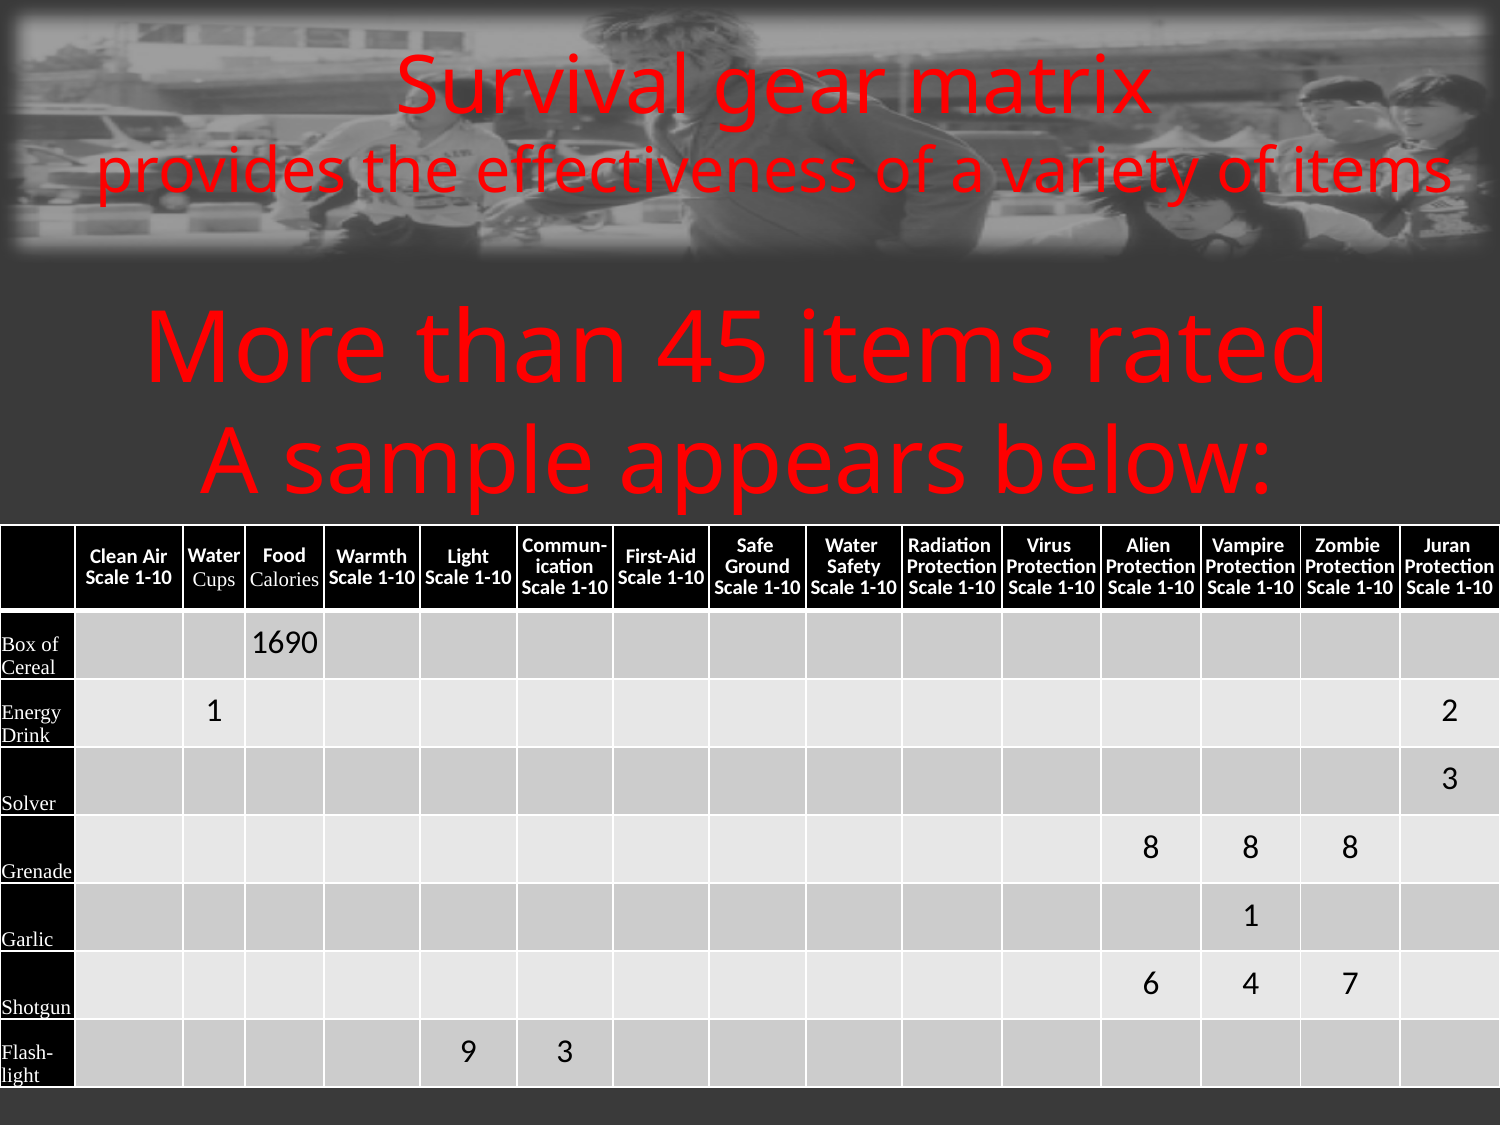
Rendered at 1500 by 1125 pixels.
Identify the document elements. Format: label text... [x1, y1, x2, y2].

table_header Zombie Protection Scale 1-10 [1301, 526, 1399, 608]
table_cell [1202, 748, 1300, 814]
table_cell [325, 613, 419, 678]
table_cell [710, 613, 805, 678]
table_header Safe Ground Scale 1-10 [710, 526, 805, 608]
table_cell [325, 1020, 419, 1086]
table_cell [518, 884, 612, 950]
table_cell [614, 748, 708, 814]
table_cell 9 [421, 1020, 516, 1086]
table_cell [184, 613, 244, 678]
table_cell [1301, 613, 1399, 678]
table_cell [807, 680, 901, 746]
text_box More than 45 items rated A sample appears below: [37, 275, 1438, 520]
table_cell Garlic [1, 884, 74, 950]
table_cell [184, 816, 244, 882]
table_cell 8 [1202, 816, 1300, 882]
table_cell [421, 748, 516, 814]
table_cell [325, 680, 419, 746]
table_cell 6 [1102, 952, 1200, 1018]
table_cell [421, 884, 516, 950]
table_cell [325, 952, 419, 1018]
table_header Clean Air Scale 1-10 [76, 526, 182, 608]
table_cell [903, 680, 1001, 746]
table_cell [1102, 613, 1200, 678]
table_cell [1401, 952, 1499, 1018]
title Survival gear matrix provides the effectiveness of a variety of items [50, 24, 1500, 213]
table_cell [710, 1020, 805, 1086]
table_cell [421, 680, 516, 746]
table_cell [421, 952, 516, 1018]
table_cell 8 [1102, 816, 1200, 882]
table_cell [1003, 816, 1100, 882]
table_cell [614, 816, 708, 882]
table_cell Energy Drink [1, 680, 74, 746]
table_cell [518, 748, 612, 814]
table_cell [807, 1020, 901, 1086]
table_cell [76, 816, 182, 882]
table_cell [710, 748, 805, 814]
table_cell [1003, 1020, 1100, 1086]
table_cell [614, 613, 708, 678]
table_cell [807, 748, 901, 814]
table_cell [1102, 1020, 1200, 1086]
table_cell [421, 613, 516, 678]
table_cell [76, 1020, 182, 1086]
table_cell [614, 680, 708, 746]
table_cell [614, 952, 708, 1018]
table_cell [1003, 680, 1100, 746]
table_cell [184, 952, 244, 1018]
table_cell [325, 816, 419, 882]
table_cell [1202, 1020, 1300, 1086]
table_cell [1202, 680, 1300, 746]
table_cell [807, 613, 901, 678]
table_cell [1003, 748, 1100, 814]
table_cell [184, 1020, 244, 1086]
table_header Water Safety Scale 1-10 [807, 526, 901, 608]
table_cell [184, 748, 244, 814]
table_cell [246, 748, 323, 814]
table_cell [518, 952, 612, 1018]
table_cell 2 [1401, 680, 1499, 746]
table_cell [1102, 748, 1200, 814]
table_header Warmth Scale 1-10 [325, 526, 419, 608]
table_cell [614, 884, 708, 950]
table_cell 4 [1202, 952, 1300, 1018]
table_cell 3 [1401, 748, 1499, 814]
table_cell [903, 748, 1001, 814]
table_cell [1003, 613, 1100, 678]
table_cell Box of Cereal [1, 613, 74, 678]
table_cell [76, 884, 182, 950]
table_cell [1301, 680, 1399, 746]
table_cell [807, 884, 901, 950]
table_header Light Scale 1-10 [421, 526, 516, 608]
table_cell [903, 613, 1001, 678]
table_cell [1401, 816, 1499, 882]
table_cell [1102, 884, 1200, 950]
table_cell [710, 884, 805, 950]
table_cell [710, 680, 805, 746]
table_cell [76, 952, 182, 1018]
table_header Alien Protection Scale 1-10 [1102, 526, 1200, 608]
table_cell [903, 952, 1001, 1018]
table_cell [1202, 613, 1300, 678]
table_header Virus Protection Scale 1-10 [1003, 526, 1100, 608]
table_cell [518, 680, 612, 746]
table_cell [76, 680, 182, 746]
table_cell [903, 884, 1001, 950]
table_cell [903, 816, 1001, 882]
table_cell [246, 1020, 323, 1086]
table_cell 1690 [246, 613, 323, 678]
table_cell [1003, 952, 1100, 1018]
table_cell [1301, 1020, 1399, 1086]
table_cell [325, 884, 419, 950]
table_cell [421, 816, 516, 882]
table_header Vampire Protection Scale 1-10 [1202, 526, 1300, 608]
table_cell 8 [1301, 816, 1399, 882]
table_cell [1102, 680, 1200, 746]
table_cell [246, 680, 323, 746]
table_cell [246, 952, 323, 1018]
table_cell [1401, 613, 1499, 678]
table_cell [807, 816, 901, 882]
table_cell 7 [1301, 952, 1399, 1018]
table_cell [76, 613, 182, 678]
table_cell [76, 748, 182, 814]
table_cell [518, 613, 612, 678]
table_cell [246, 884, 323, 950]
table_header Radiation Protection Scale 1-10 [903, 526, 1001, 608]
table_cell Grenade [1, 816, 74, 882]
table_cell [807, 952, 901, 1018]
table_cell Shotgun [1, 952, 74, 1018]
table_header Commun- ication Scale 1-10 [518, 526, 612, 608]
table_header First-Aid Scale 1-10 [614, 526, 708, 608]
table_cell [1003, 884, 1100, 950]
table_cell [710, 816, 805, 882]
table_cell [614, 1020, 708, 1086]
table_header Juran Protection Scale 1-10 [1401, 526, 1499, 608]
table_cell Solver [1, 748, 74, 814]
table_cell [1401, 884, 1499, 950]
table_cell [1301, 748, 1399, 814]
table_cell 1 [1202, 884, 1300, 950]
table_header Food Calories [246, 526, 323, 608]
table_cell [1301, 884, 1399, 950]
table_cell [903, 1020, 1001, 1086]
table_cell [1401, 1020, 1499, 1086]
table_cell [325, 748, 419, 814]
table_cell Flash-light [1, 1020, 74, 1086]
table_cell [518, 816, 612, 882]
table_cell [184, 884, 244, 950]
table_header Water Cups [184, 526, 244, 608]
table_cell [246, 816, 323, 882]
table_cell 3 [518, 1020, 612, 1086]
table_header [1, 526, 74, 608]
table_cell [710, 952, 805, 1018]
table_cell 1 [184, 680, 244, 746]
